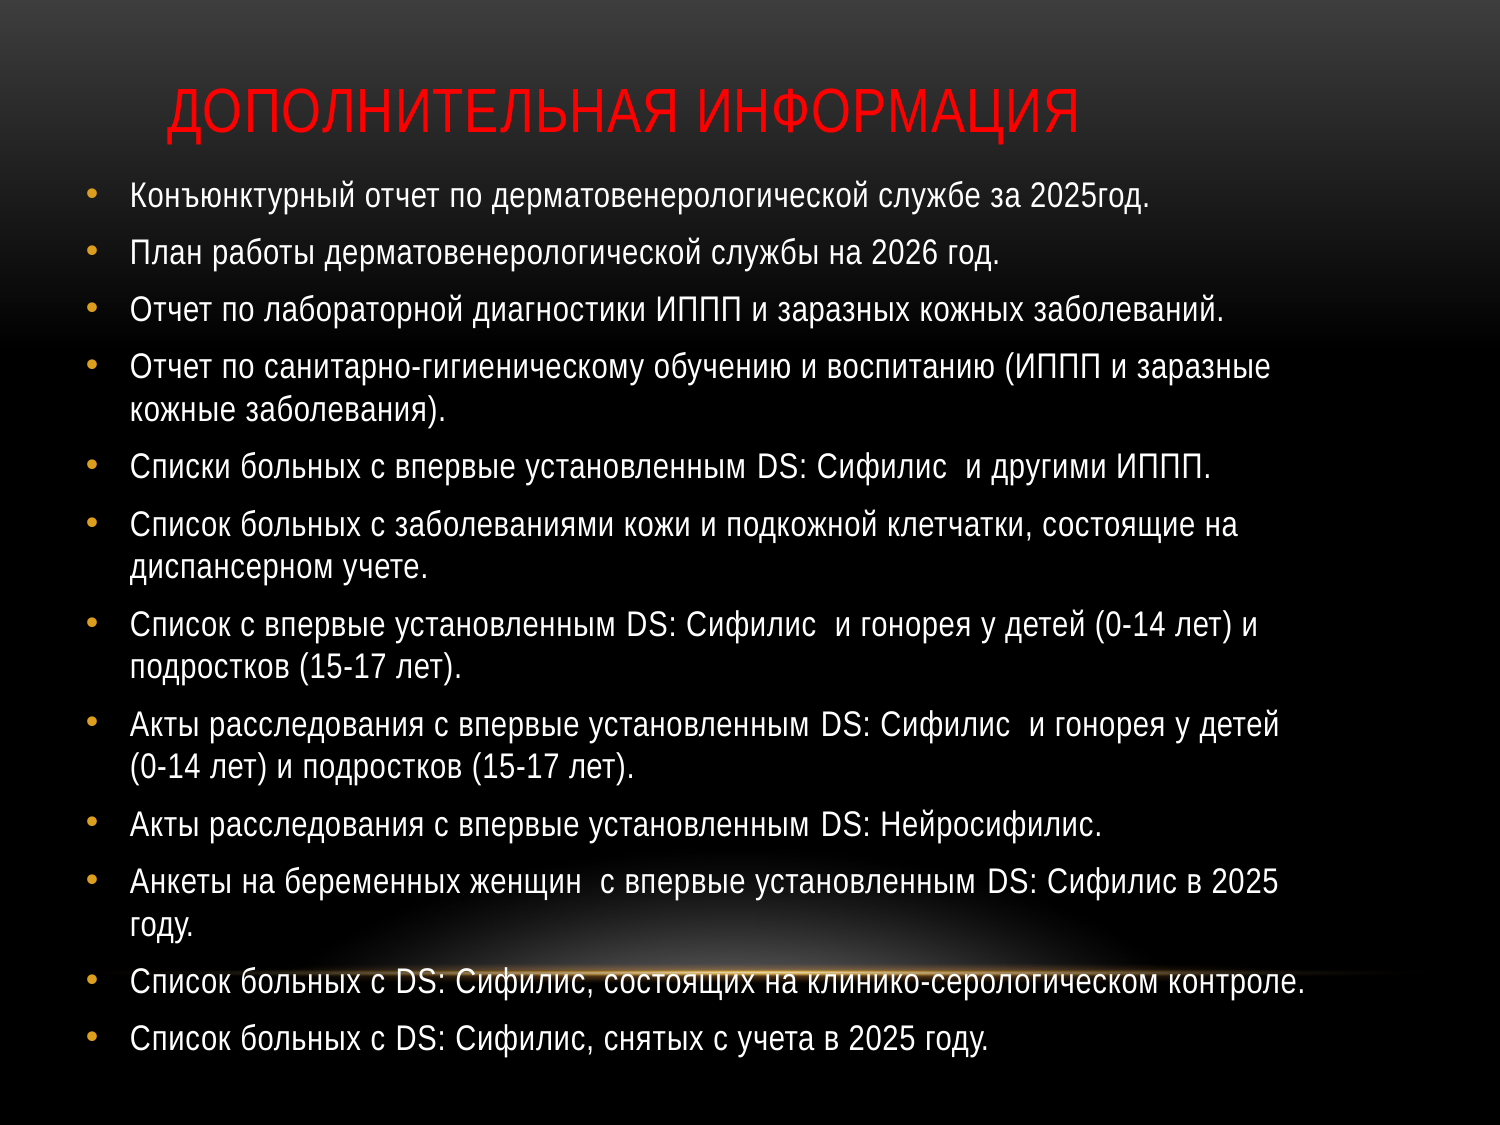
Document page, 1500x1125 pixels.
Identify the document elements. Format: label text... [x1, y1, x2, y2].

picture [0, 0, 1500, 1125]
list Конъюнктурный отчет по дерматовенерологической службе за 2025год. План работы дерматовенерологической службы на 2026 год. Отчет по лабораторной диагностики ИППП и заразных кожных заболеваний. Отчет по санитарно-гигиеническому обучению и воспитанию (ИППП и заразные кожные заболевания). Списки больных с впервые установленным DS: Сифилис и другими ИППП. Список больных с заболеваниями кожи и подкожной клетчатки, состоящие на диспансерном учете. Список с впервые установленным DS: Сифилис и гонорея у детей (0-14 лет) и подростков (15-17 лет). Акты расследования с впервые установленным DS: Сифилис и гонорея у детей (0-14 лет) и подростков (15-17 лет). Акты расследования с впервые установленным DS: Нейросифилис. Анкеты на беременных женщин с впервые установленным DS: Сифилис в 2025 году. Список больных с DS: Сифилис, состоящих на клинико-серологическом контроле. Список больных с DS: Сифилис, снятых с учета в 2025 году. [0, 164, 1325, 1102]
title Дополнительная информация [152, 23, 1378, 153]
